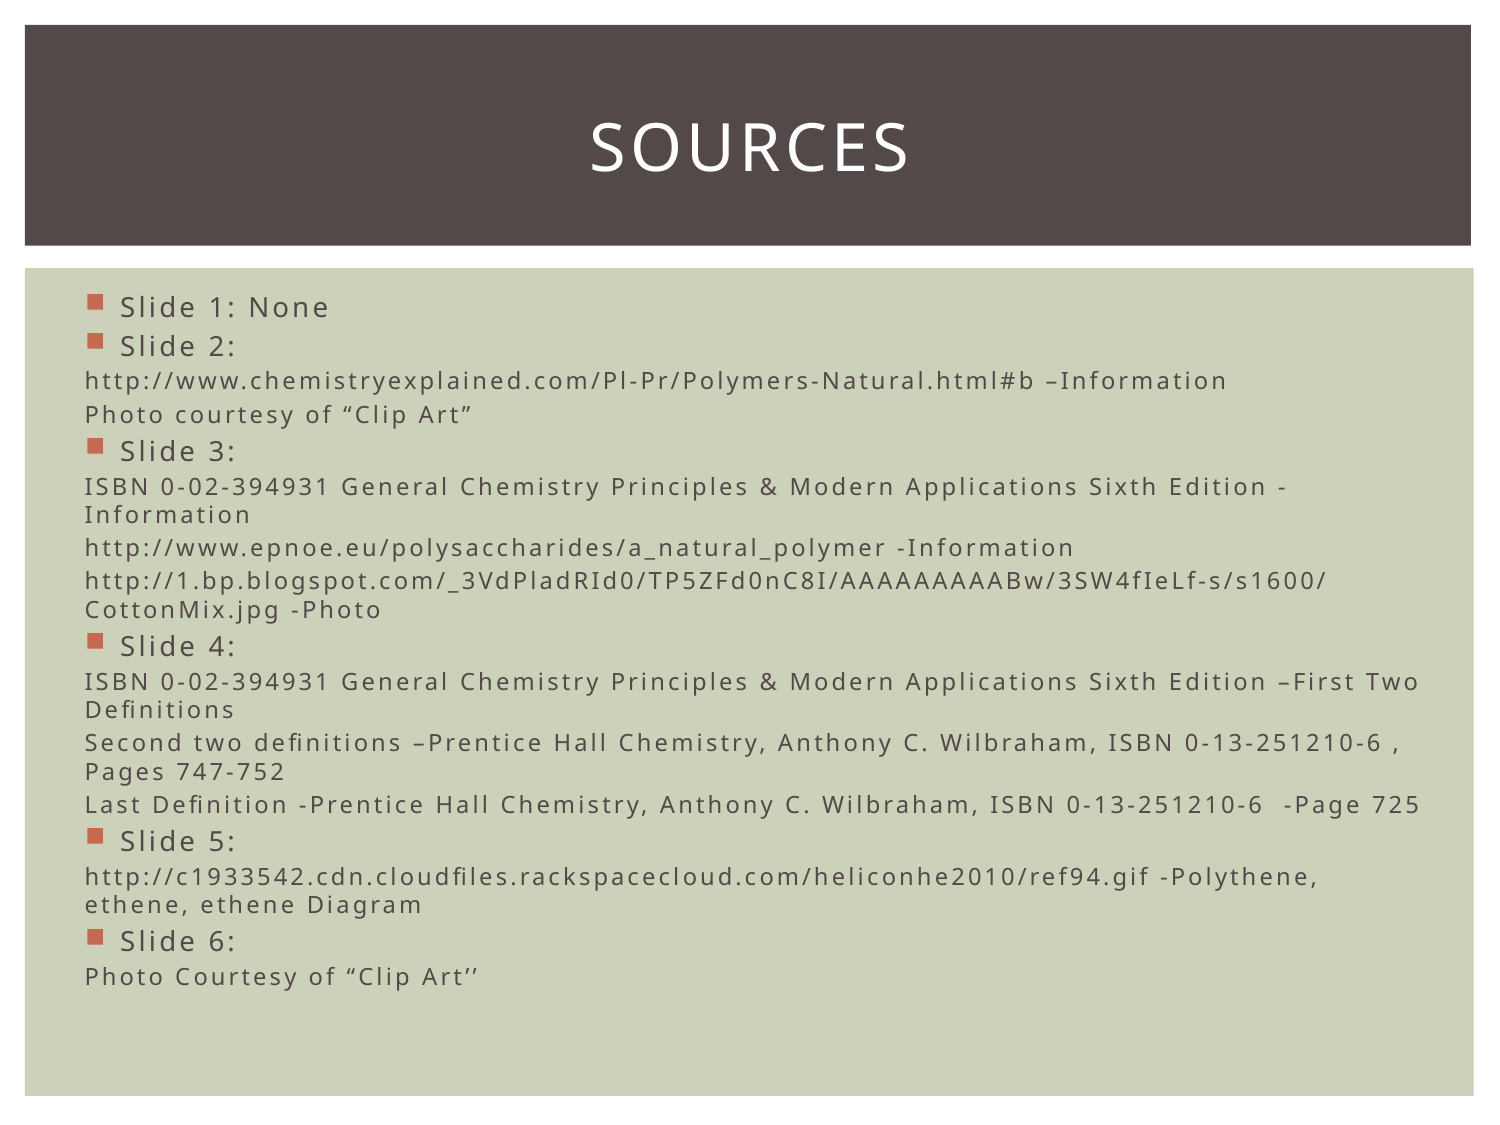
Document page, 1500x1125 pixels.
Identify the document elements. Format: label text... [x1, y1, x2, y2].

list Slide 1: None Slide 2: http://www.chemistryexplained.com/Pl-Pr/Polymers-Natural.html#b –Information Photo courtesy of “Clip Art” Slide 3: ISBN 0-02-394931 General Chemistry Principles & Modern Applications Sixth Edition -Information http://www.epnoe.eu/polysaccharides/a_natural_polymer -Information http://1.bp.blogspot.com/_3VdPladRId0/TP5ZFd0nC8I/AAAAAAAAABw/3SW4fIeLf-s/s1600/CottonMix.jpg -Photo Slide 4: ISBN 0-02-394931 General Chemistry Principles & Modern Applications Sixth Edition –First Two Definitions Second two definitions –Prentice Hall Chemistry, Anthony C. Wilbraham, ISBN 0-13-251210-6 , Pages 747-752 Last Definition -Prentice Hall Chemistry, Anthony C. Wilbraham, ISBN 0-13-251210-6 -Page 725 Slide 5: http://c1933542.cdn.cloudfiles.rackspacecloud.com/heliconhe2010/ref94.gif -Polythene, ethene, ethene Diagram Slide 6: Photo Courtesy of “Clip Art’’ [62, 281, 1442, 1005]
title Sources [62, 58, 1438, 232]
